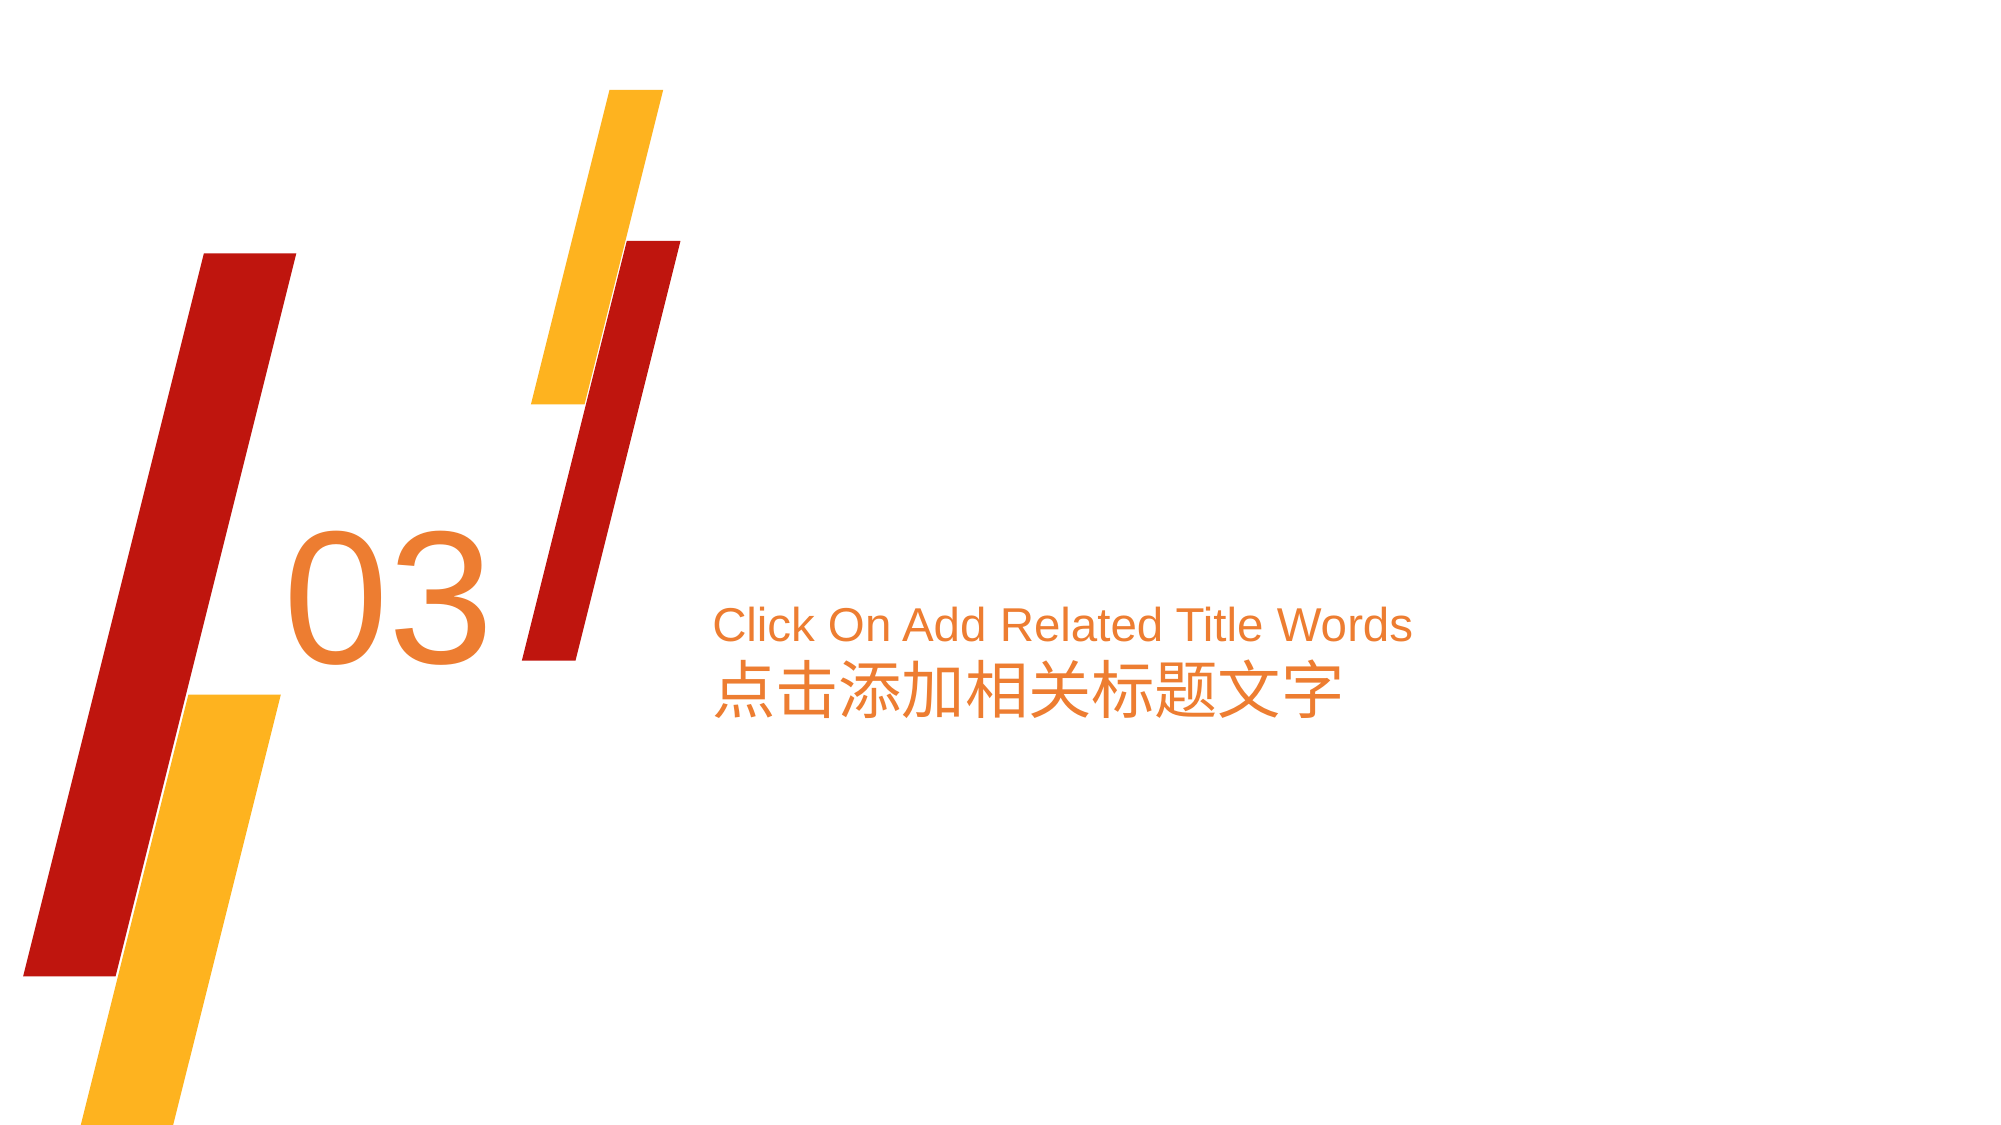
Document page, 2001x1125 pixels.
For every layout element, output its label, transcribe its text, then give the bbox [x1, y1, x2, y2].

text_box [21, 252, 298, 978]
text_box 03 [245, 467, 533, 710]
text_box Click On Add Related Title Words 点击添加相关标题文字 [697, 586, 1501, 734]
text_box [520, 239, 682, 662]
text_box [529, 88, 665, 406]
text_box [79, 693, 283, 1125]
